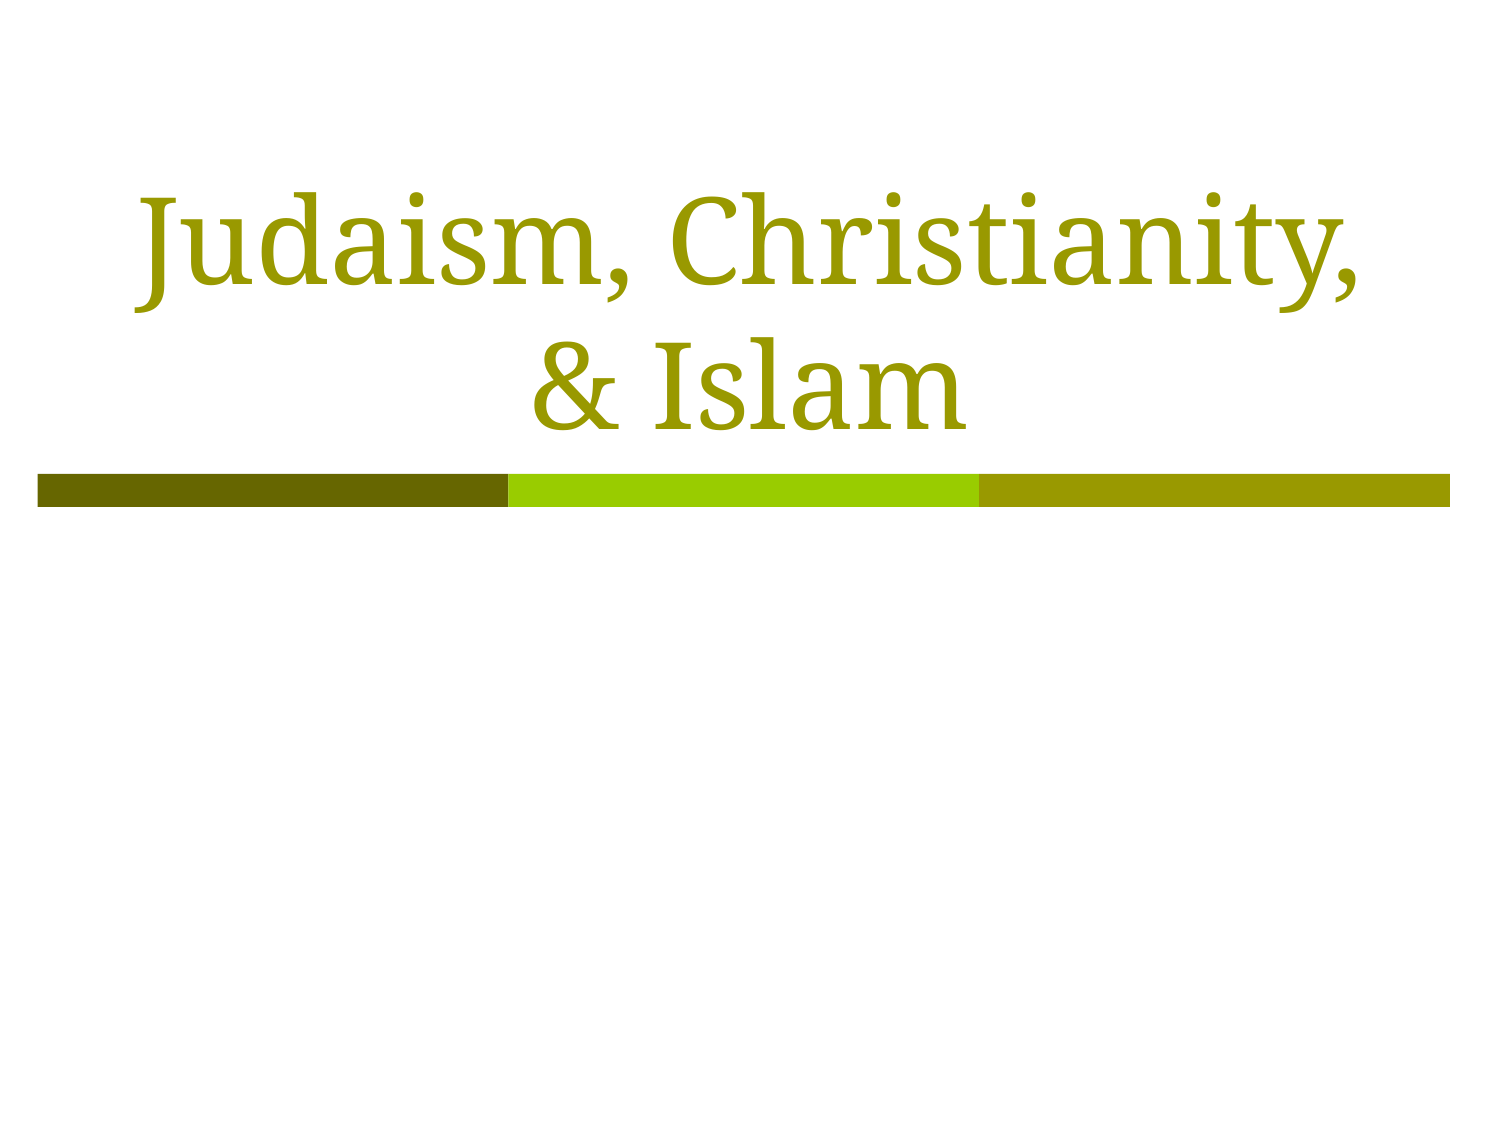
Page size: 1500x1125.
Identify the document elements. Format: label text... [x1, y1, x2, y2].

title Judaism, Christianity, & Islam [112, 112, 1388, 462]
